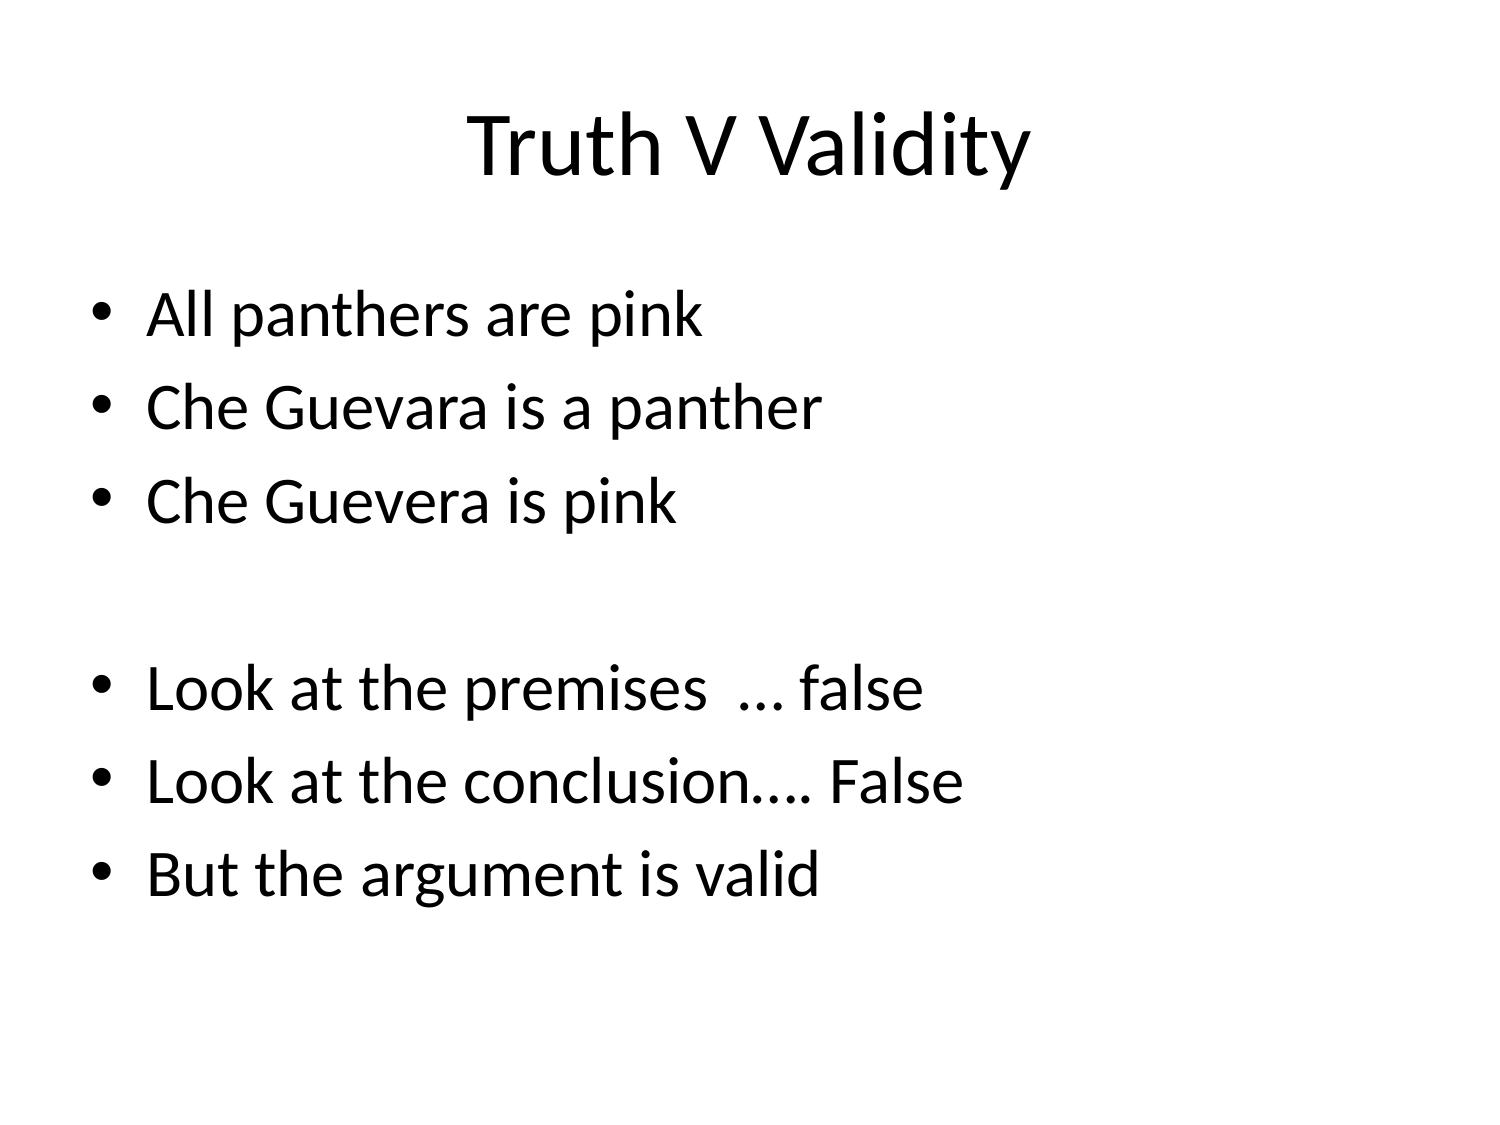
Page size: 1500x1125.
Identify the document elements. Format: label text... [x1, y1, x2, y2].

list All panthers are pink Che Guevara is a panther Che Guevera is pink Look at the premises … false Look at the conclusion…. False But the argument is valid [75, 262, 1425, 1005]
title Truth V Validity [75, 45, 1425, 233]
